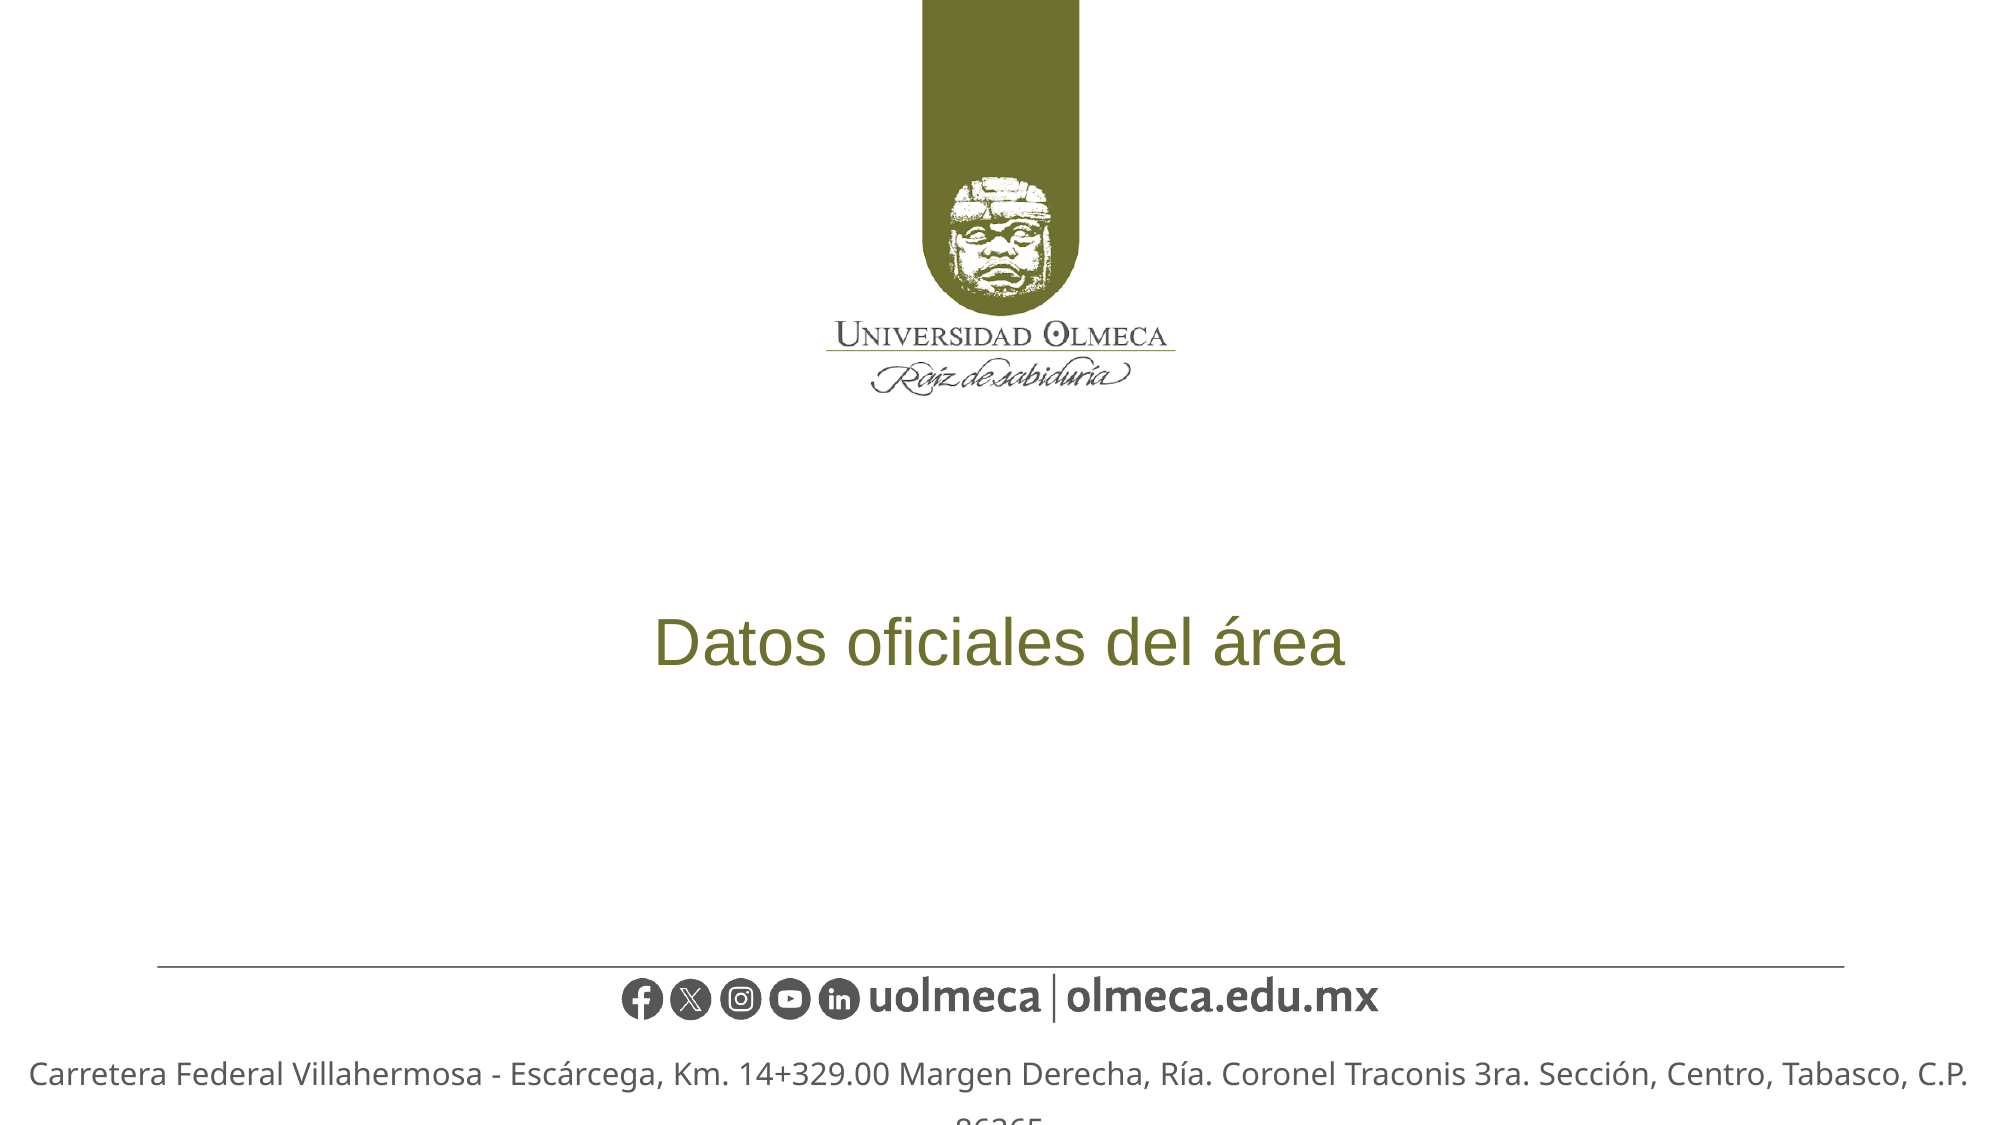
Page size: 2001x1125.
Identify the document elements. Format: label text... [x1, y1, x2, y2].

text_box Datos oficiales del área [0, 531, 2000, 652]
picture [0, 0, 2001, 1125]
text_box Carretera Federal Villahermosa - Escárcega, Km. 14+329.00 Margen Derecha, Ría. Coronel Traconis 3ra. Sección, Centro, Tabasco, C.P. 86265 [0, 1027, 2000, 1125]
